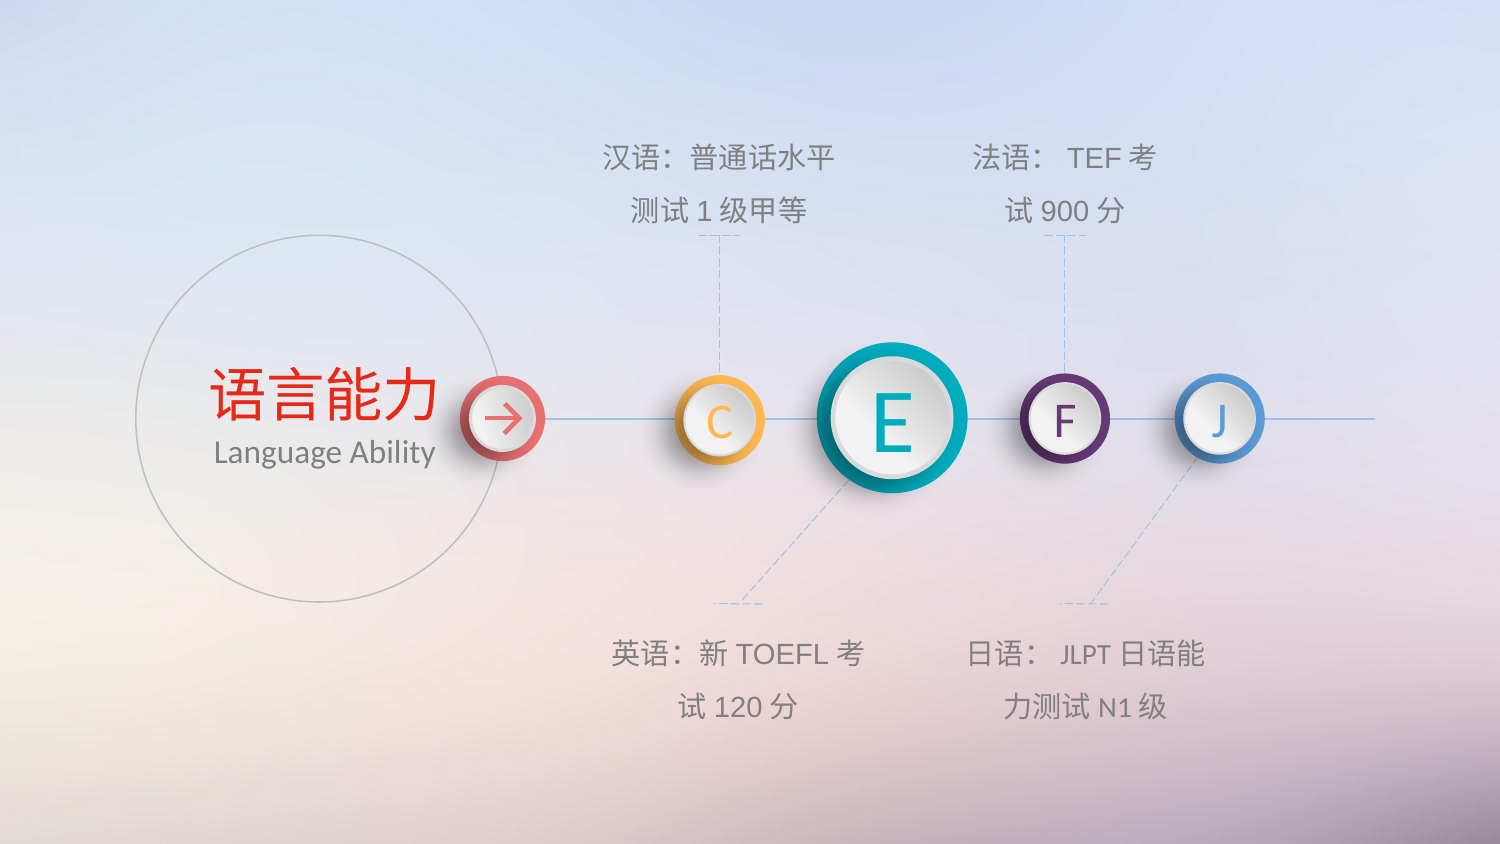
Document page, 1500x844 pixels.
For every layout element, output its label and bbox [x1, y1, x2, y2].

text_box [937, 427, 1235, 725]
text_box [596, 427, 896, 724]
text_box [171, 350, 479, 479]
text_box [816, 342, 968, 494]
text_box [572, 114, 866, 419]
text_box [955, 114, 1175, 419]
text_box [459, 375, 545, 462]
picture [0, 0, 1500, 844]
text_box [134, 234, 499, 604]
text_box [674, 375, 765, 466]
text_box [1174, 373, 1265, 464]
text_box [1019, 373, 1111, 464]
